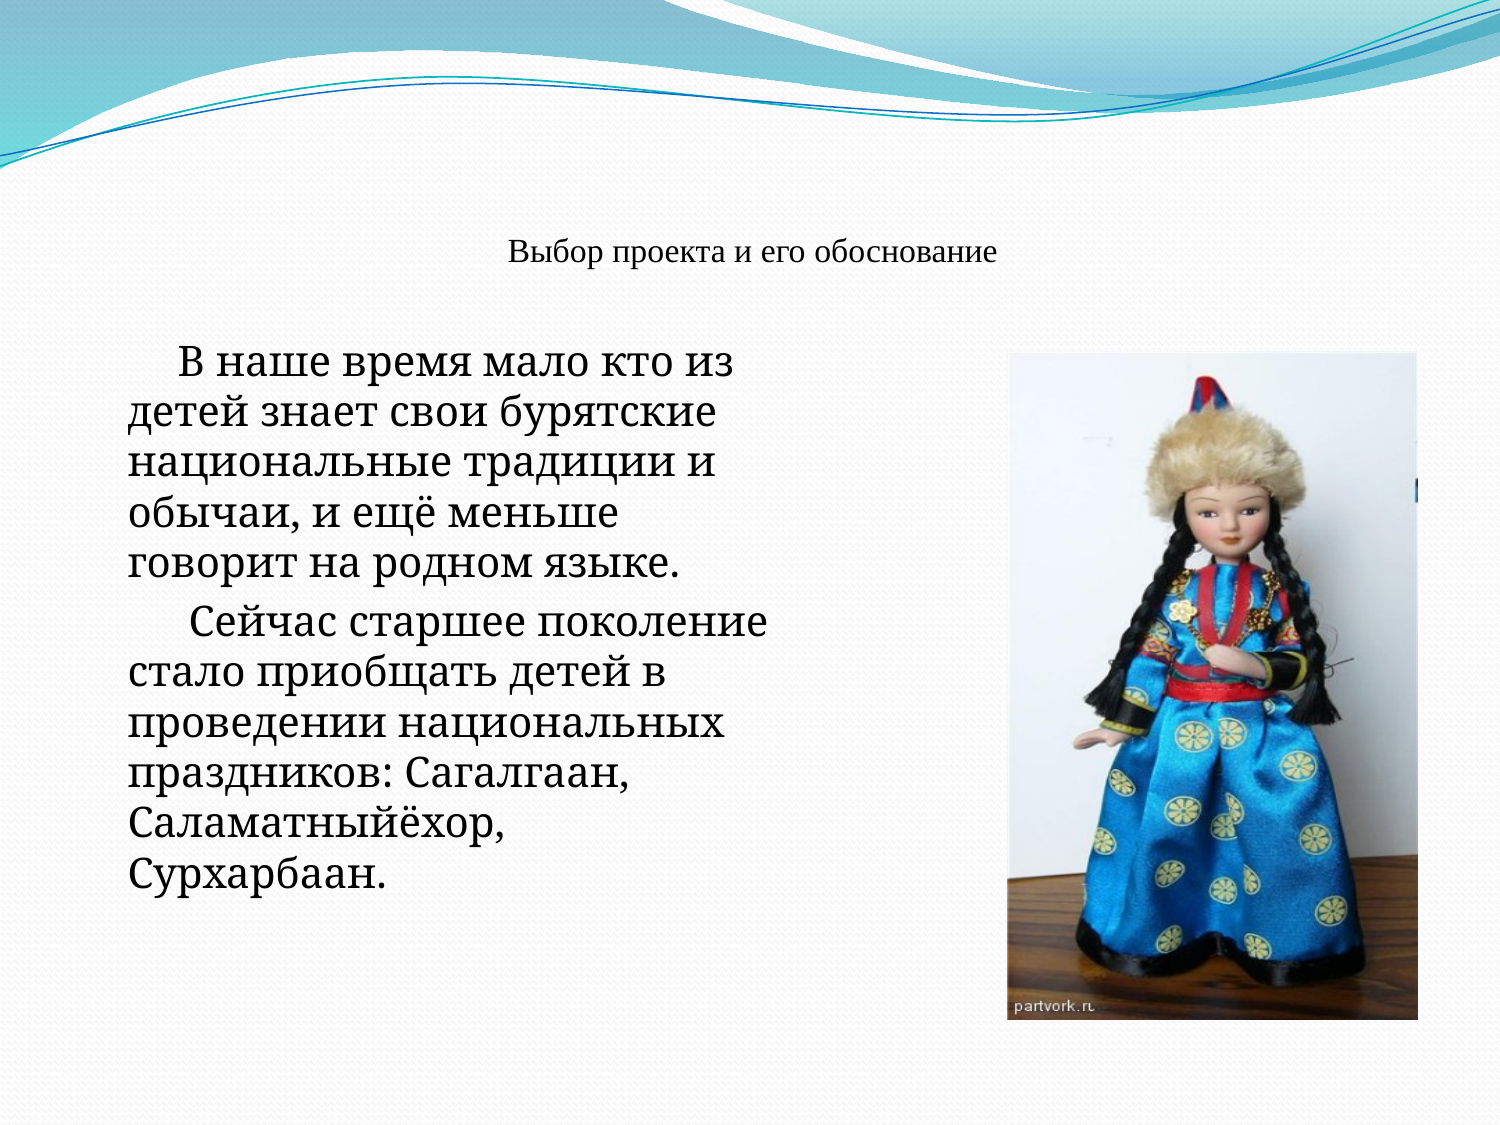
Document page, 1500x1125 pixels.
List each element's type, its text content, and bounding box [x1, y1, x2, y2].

list В наше время мало кто из детей знает свои бурятские национальные традиции и обычаи, и ещё меньше говорит на родном языке. Сейчас старшее поколение стало приобщать детей в проведении национальных праздников: Сагалгаан, Саламатныйёхор, Сурхарбаан. [75, 246, 786, 1038]
title Выбор проекта и его обоснование [82, 82, 1432, 270]
picture [1007, 351, 1419, 1020]
